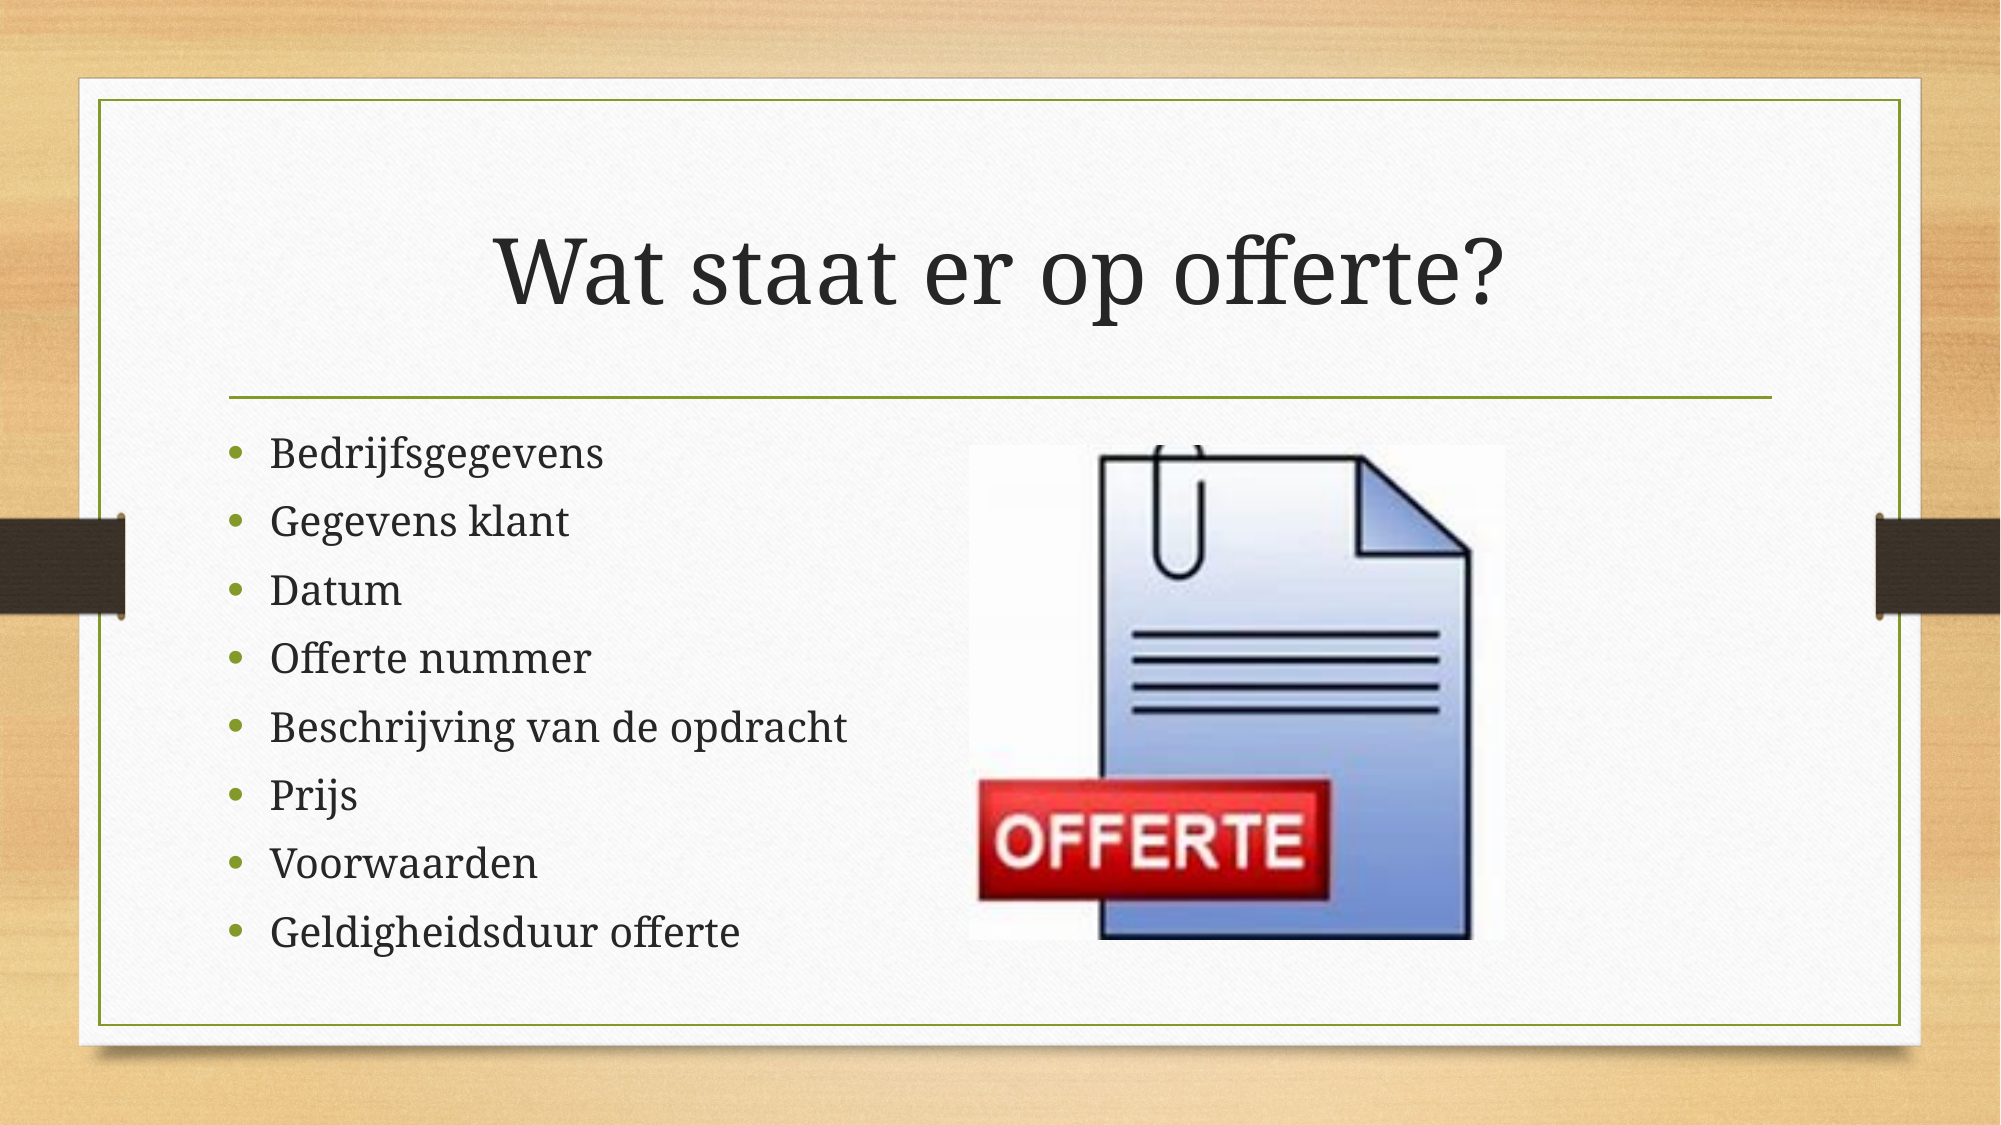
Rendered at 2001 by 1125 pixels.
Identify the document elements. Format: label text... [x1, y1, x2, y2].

list Bedrijfsgegevens Gegevens klant Datum Offerte nummer Beschrijving van de opdracht Prijs Voorwaarden Geldigheidsduur offerte [212, 419, 1788, 964]
title Wat staat er op offerte? [212, 161, 1788, 375]
picture [0, 0, 2001, 1125]
